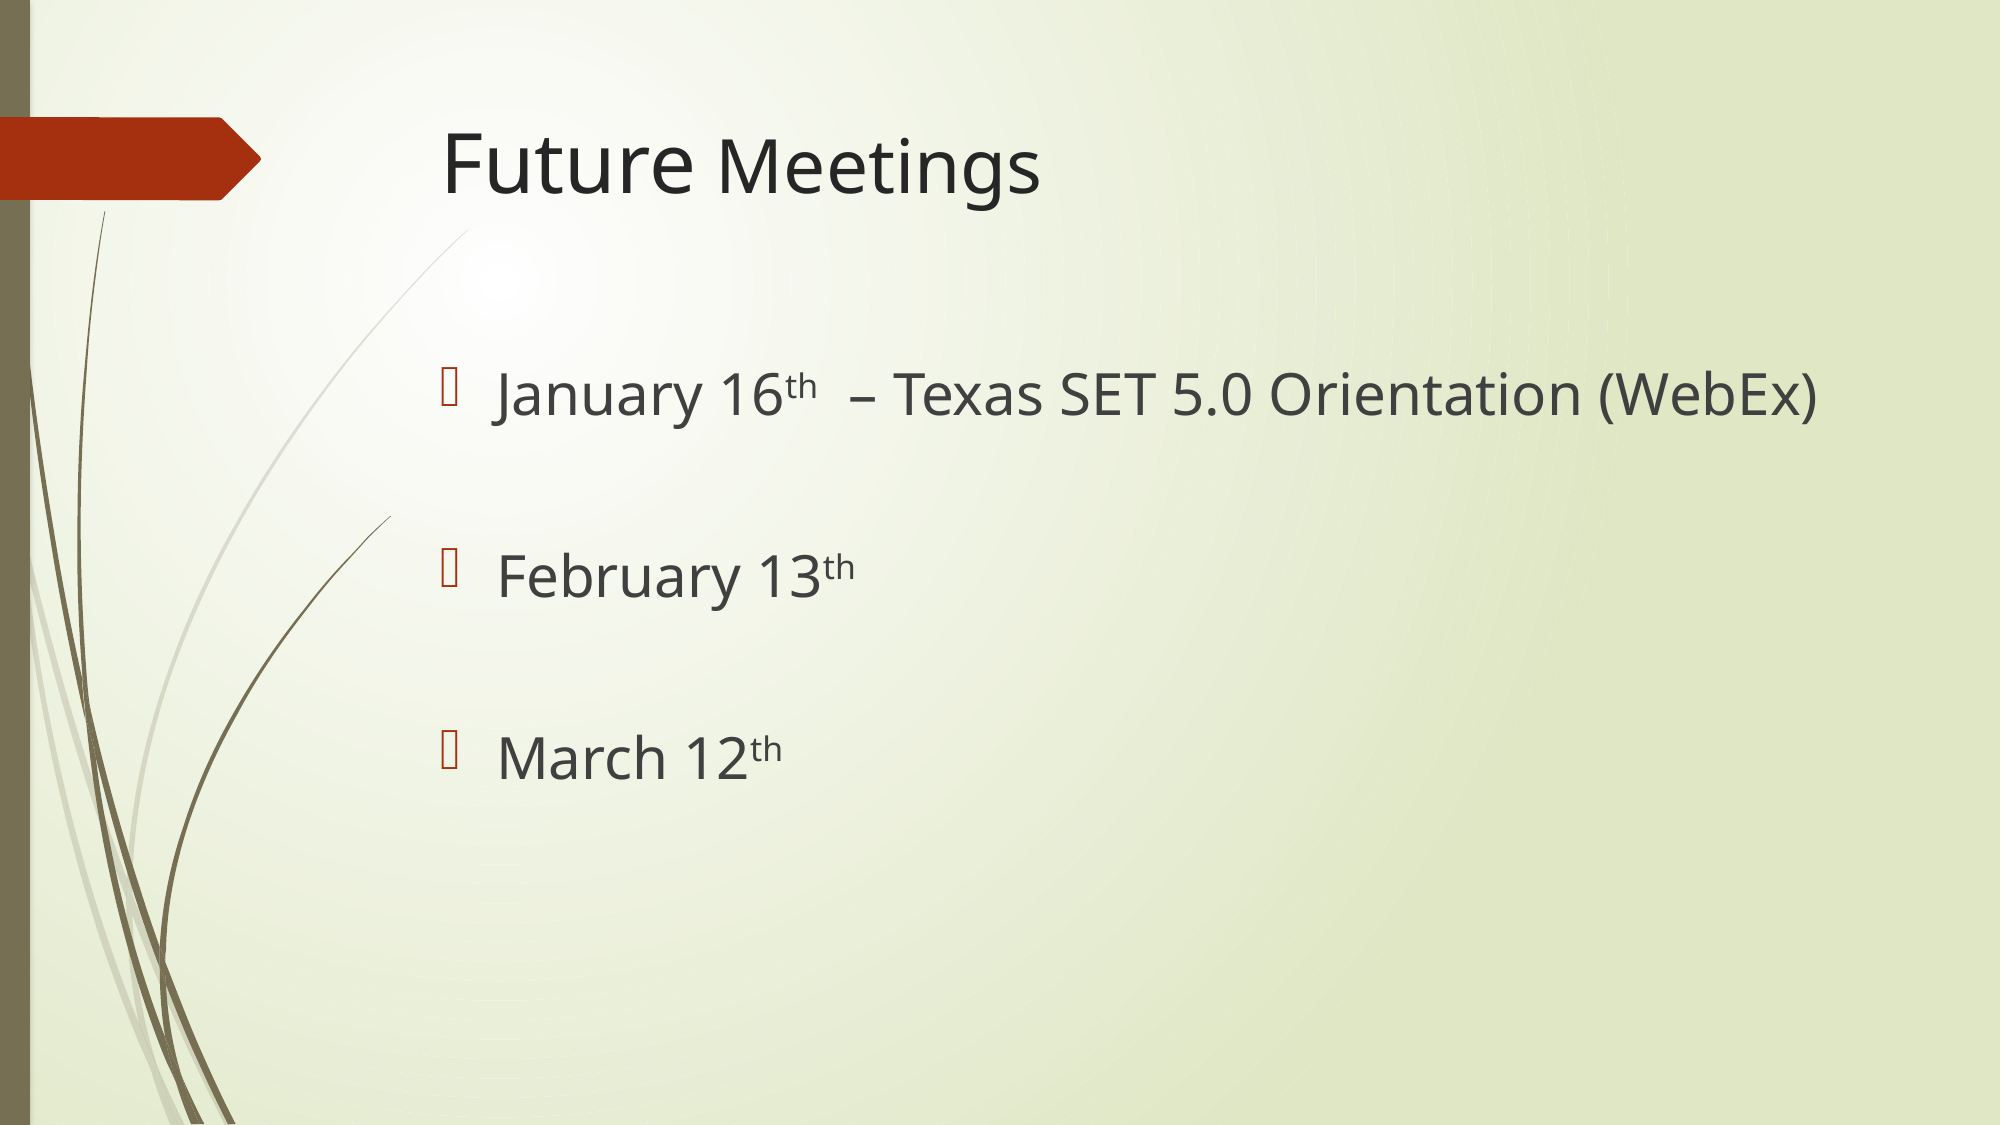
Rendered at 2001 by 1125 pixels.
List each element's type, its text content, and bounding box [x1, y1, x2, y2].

title Future Meetings [425, 102, 1888, 313]
list January 16th – Texas SET 5.0 Orientation (WebEx) February 13th March 12th [424, 350, 1888, 970]
